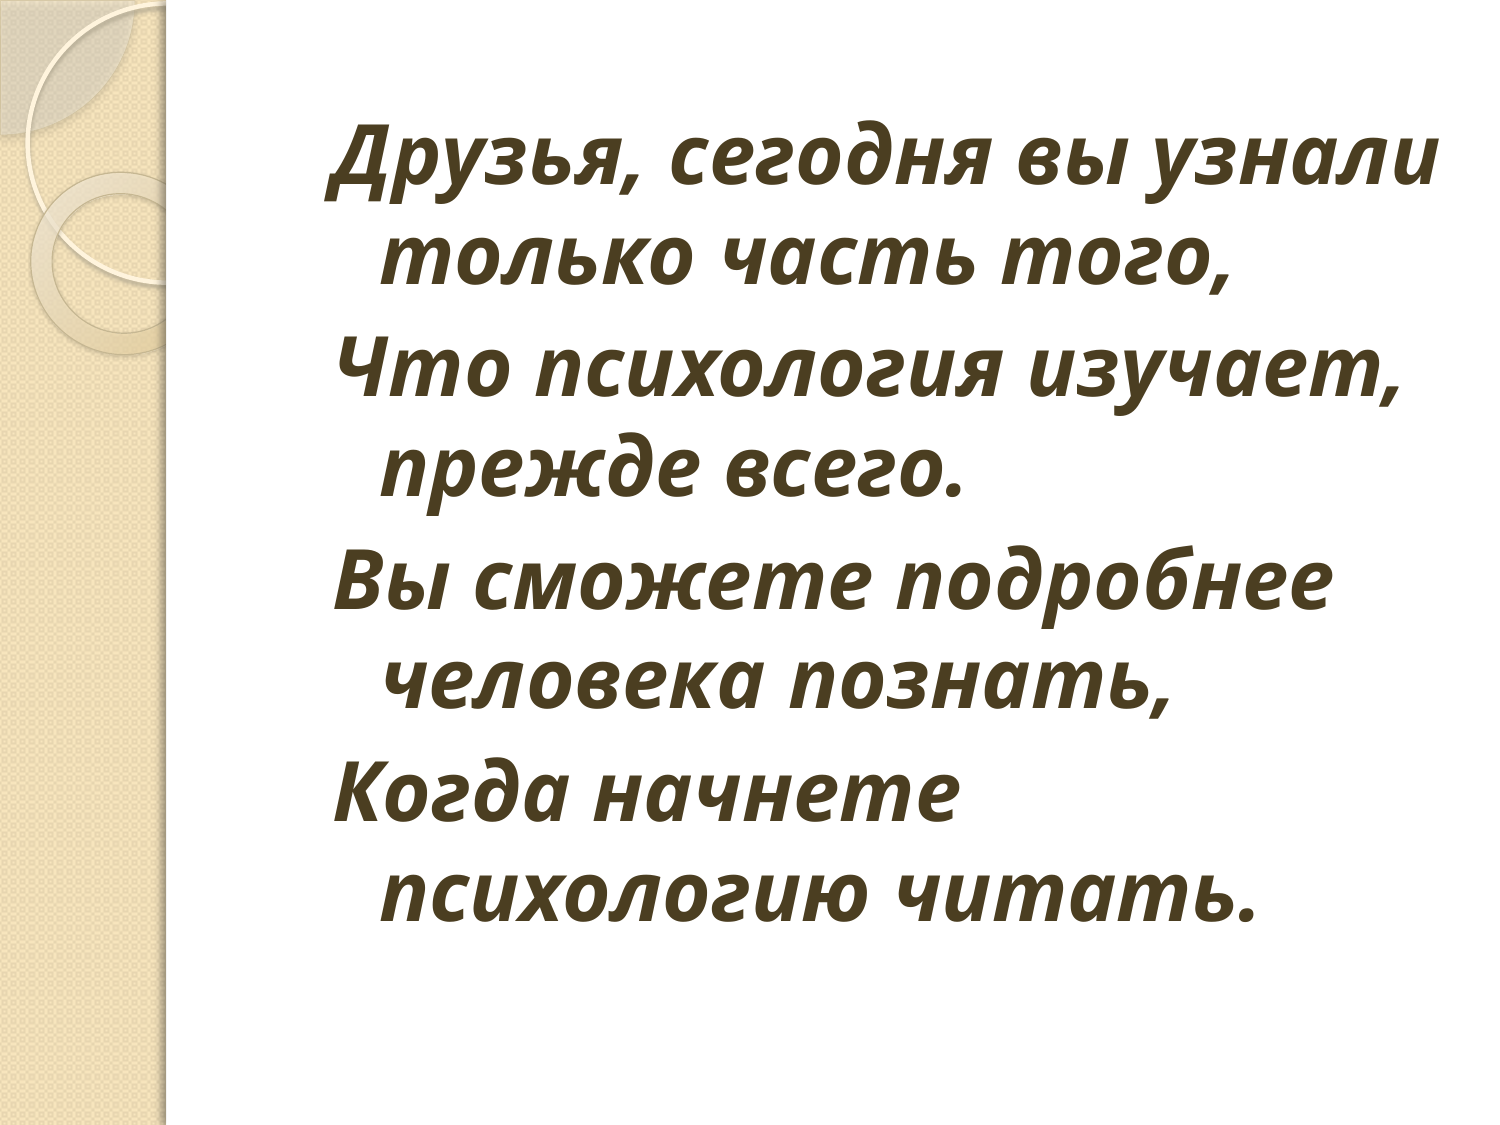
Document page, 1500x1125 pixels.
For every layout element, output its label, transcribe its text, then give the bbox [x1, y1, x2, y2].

list Друзья, сегодня вы узнали только часть того, Что психология изучает, прежде всего. Вы сможете подробнее человека познать, Когда начнете психологию читать. [304, 93, 1466, 1090]
